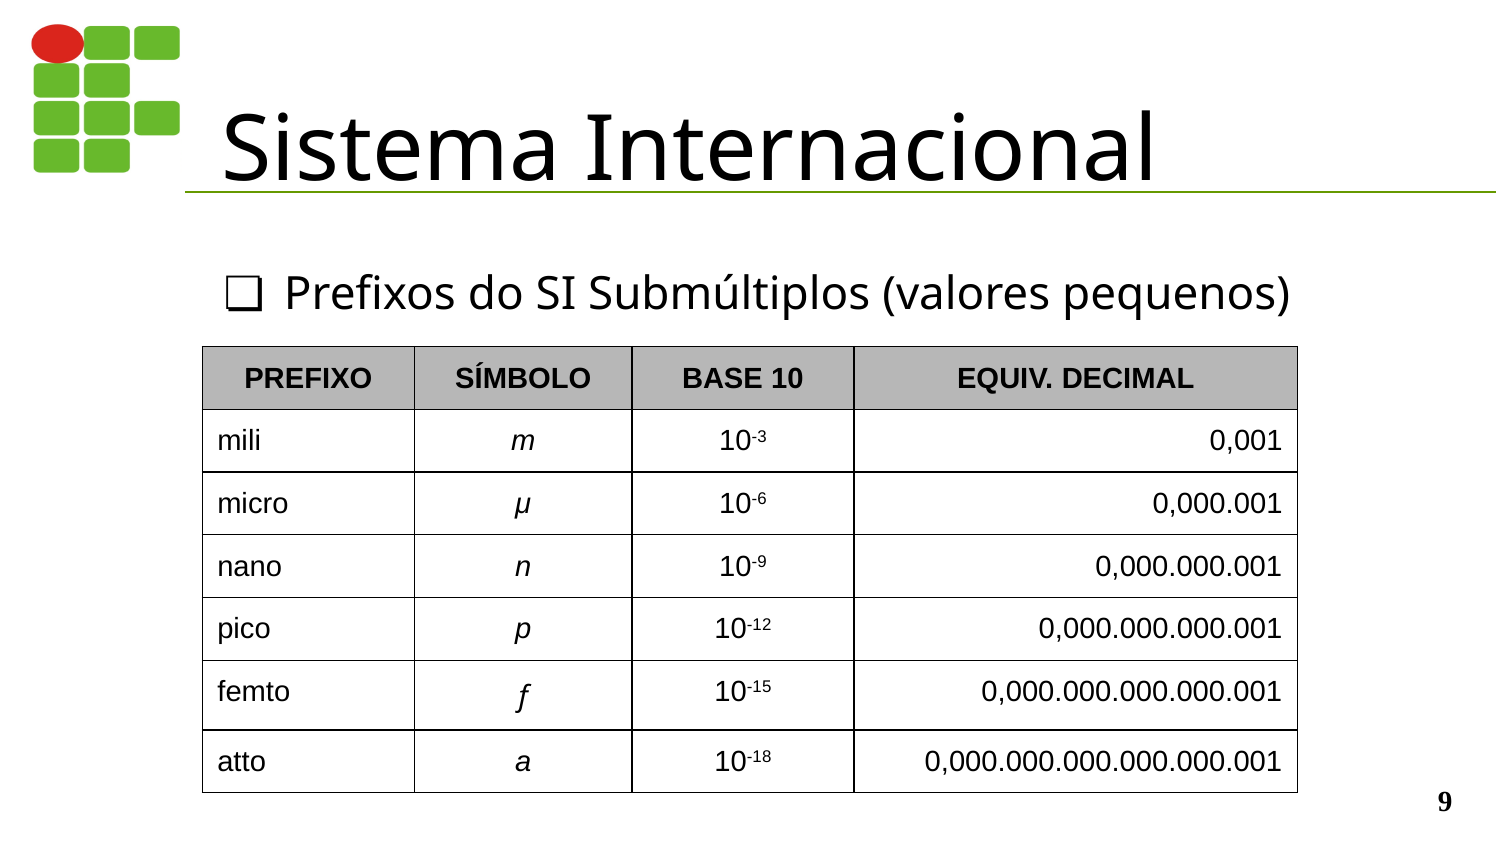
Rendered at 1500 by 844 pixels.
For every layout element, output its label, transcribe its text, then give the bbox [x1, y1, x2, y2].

table_header EQUIV. DECIMAL [855, 347, 1297, 409]
table_cell 10-3 [633, 410, 853, 471]
table_header PREFIXO [203, 347, 414, 409]
table_cell 10-6 [633, 473, 853, 534]
table_cell nano [203, 535, 414, 597]
table_cell 10-9 [633, 535, 853, 597]
table_cell atto [203, 731, 414, 792]
list Prefixos do SI Submúltiplos (valores pequenos) [193, 248, 1469, 328]
table_cell n [415, 535, 631, 597]
table_header BASE 10 [633, 347, 853, 409]
table_cell 0,000.000.000.001 [855, 598, 1297, 660]
table_cell 10-15 [633, 661, 853, 729]
table_cell pico [203, 598, 414, 660]
table_cell 10-18 [633, 731, 853, 792]
table_header SÍMBOLO [415, 347, 631, 409]
table_cell 0,000.000.000.000.001 [855, 661, 1297, 729]
table_cell 10-12 [633, 598, 853, 660]
table_cell 0,000.000.000.000.000.001 [855, 731, 1297, 792]
table_cell m [415, 410, 631, 471]
table_cell p [415, 598, 631, 660]
table_cell a [415, 731, 631, 792]
text_box ‹#› [1155, 768, 1468, 825]
picture [29, 23, 182, 174]
table_cell mili [203, 410, 414, 471]
table_cell μ [415, 473, 631, 534]
table_cell 0,000.001 [855, 473, 1297, 534]
table_cell 0,000.000.001 [855, 535, 1297, 597]
title Sistema Internacional [206, 26, 1468, 207]
table_cell micro [203, 473, 414, 534]
table_cell 0,001 [855, 410, 1297, 471]
table_cell femto [203, 661, 414, 729]
table_cell f [415, 661, 631, 729]
